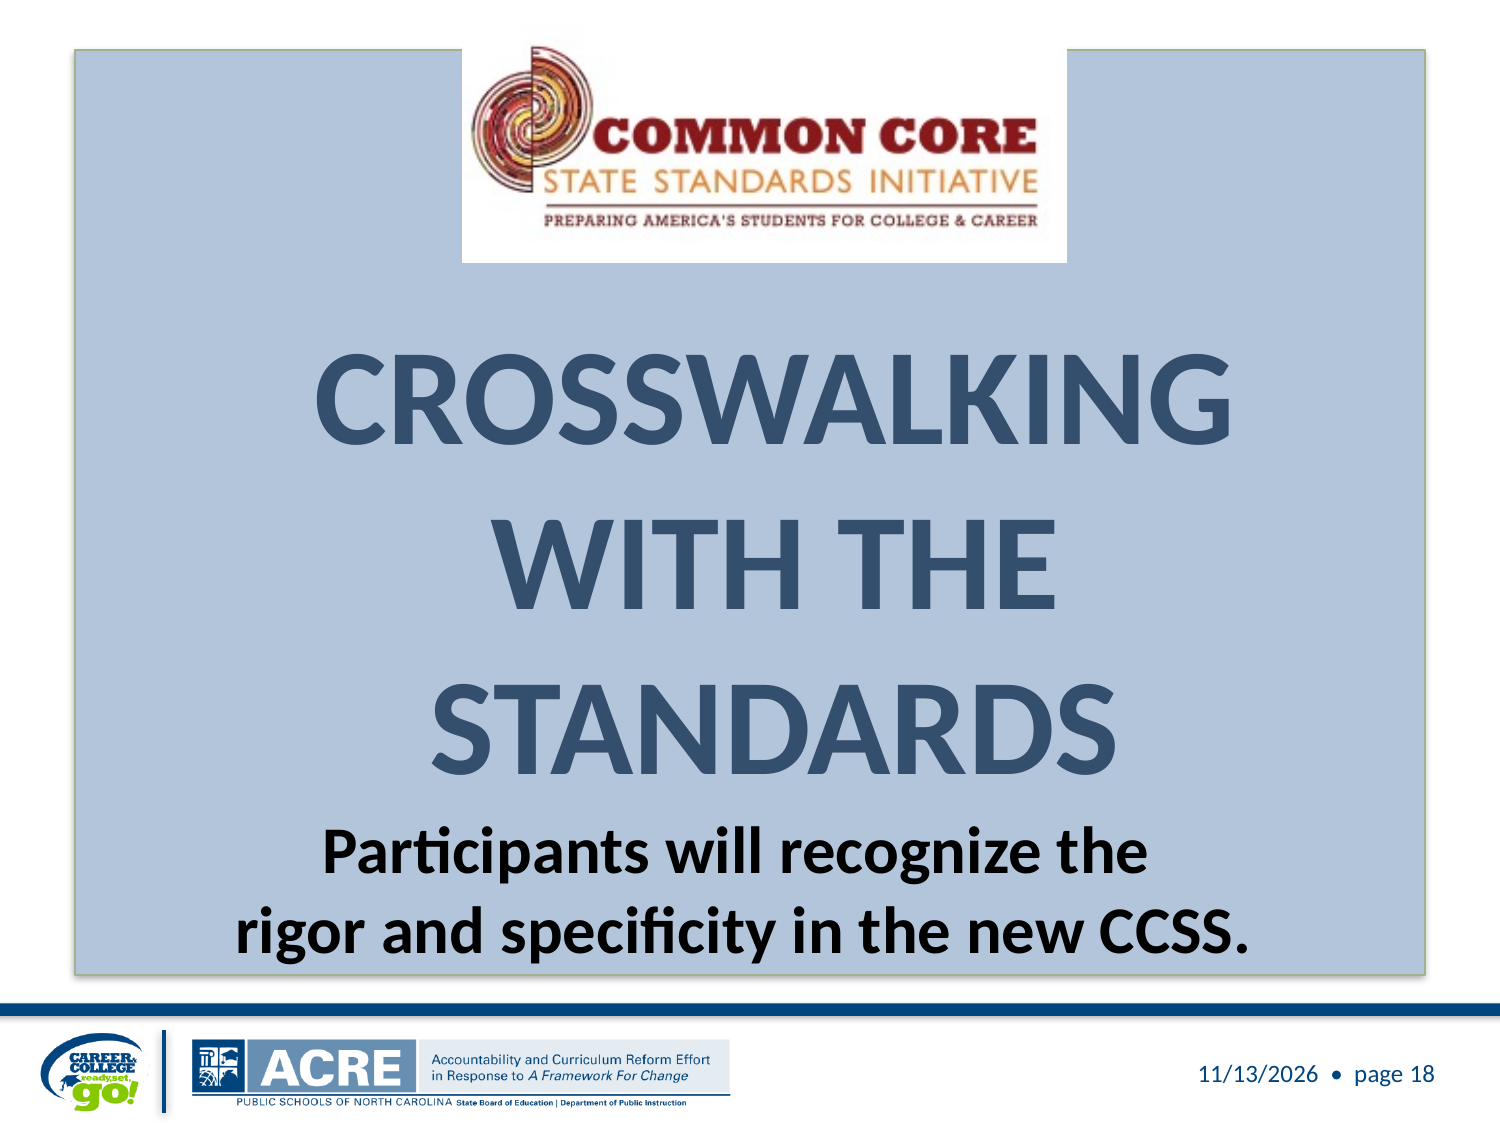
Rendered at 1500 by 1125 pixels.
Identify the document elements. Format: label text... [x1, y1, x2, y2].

picture [462, 24, 1068, 263]
picture [37, 1029, 152, 1115]
text_box Crosswalking with the Standards [212, 299, 1338, 799]
picture [174, 1017, 744, 1125]
text_box [74, 49, 1426, 976]
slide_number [1137, 1042, 1450, 1103]
text_box Participants will recognize the rigor and specificity in the new CCSS. [99, 799, 1388, 975]
